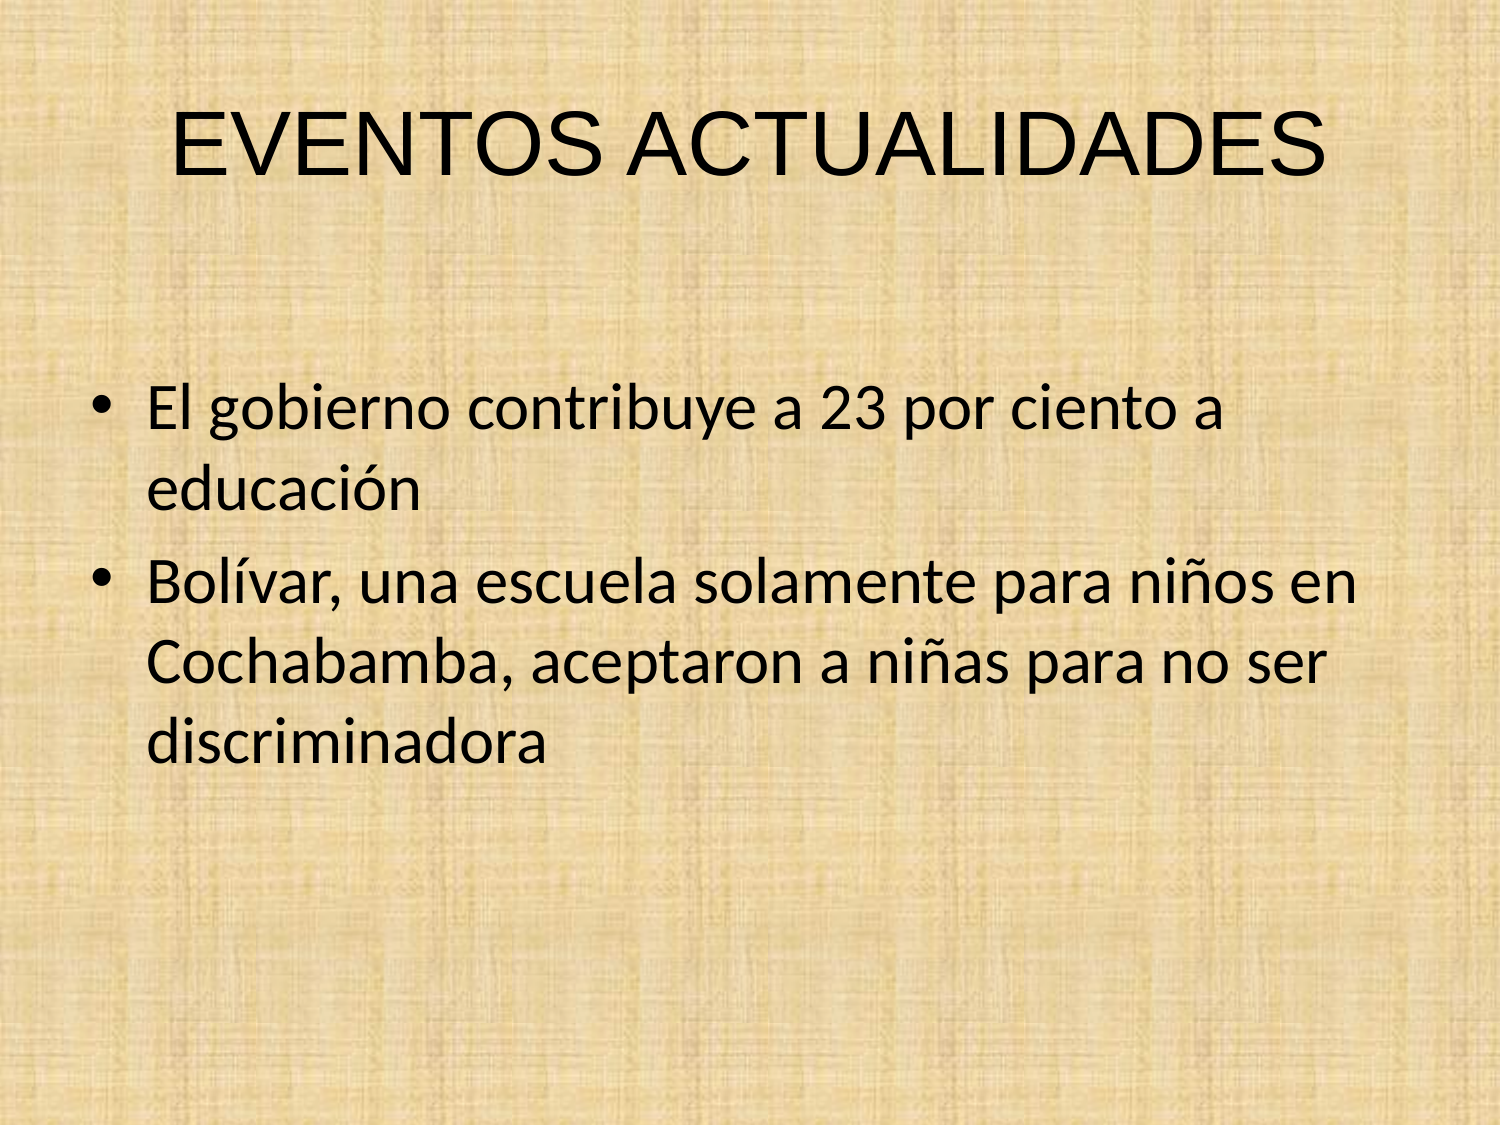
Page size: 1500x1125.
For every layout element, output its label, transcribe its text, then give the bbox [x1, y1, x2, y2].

list El gobierno contribuye a 23 por ciento a educación Bolívar, una escuela solamente para niños en Cochabamba, aceptaron a niñas para no ser discriminadora [75, 262, 1425, 1005]
title EVENTOS ACTUALIDADES [75, 45, 1425, 233]
